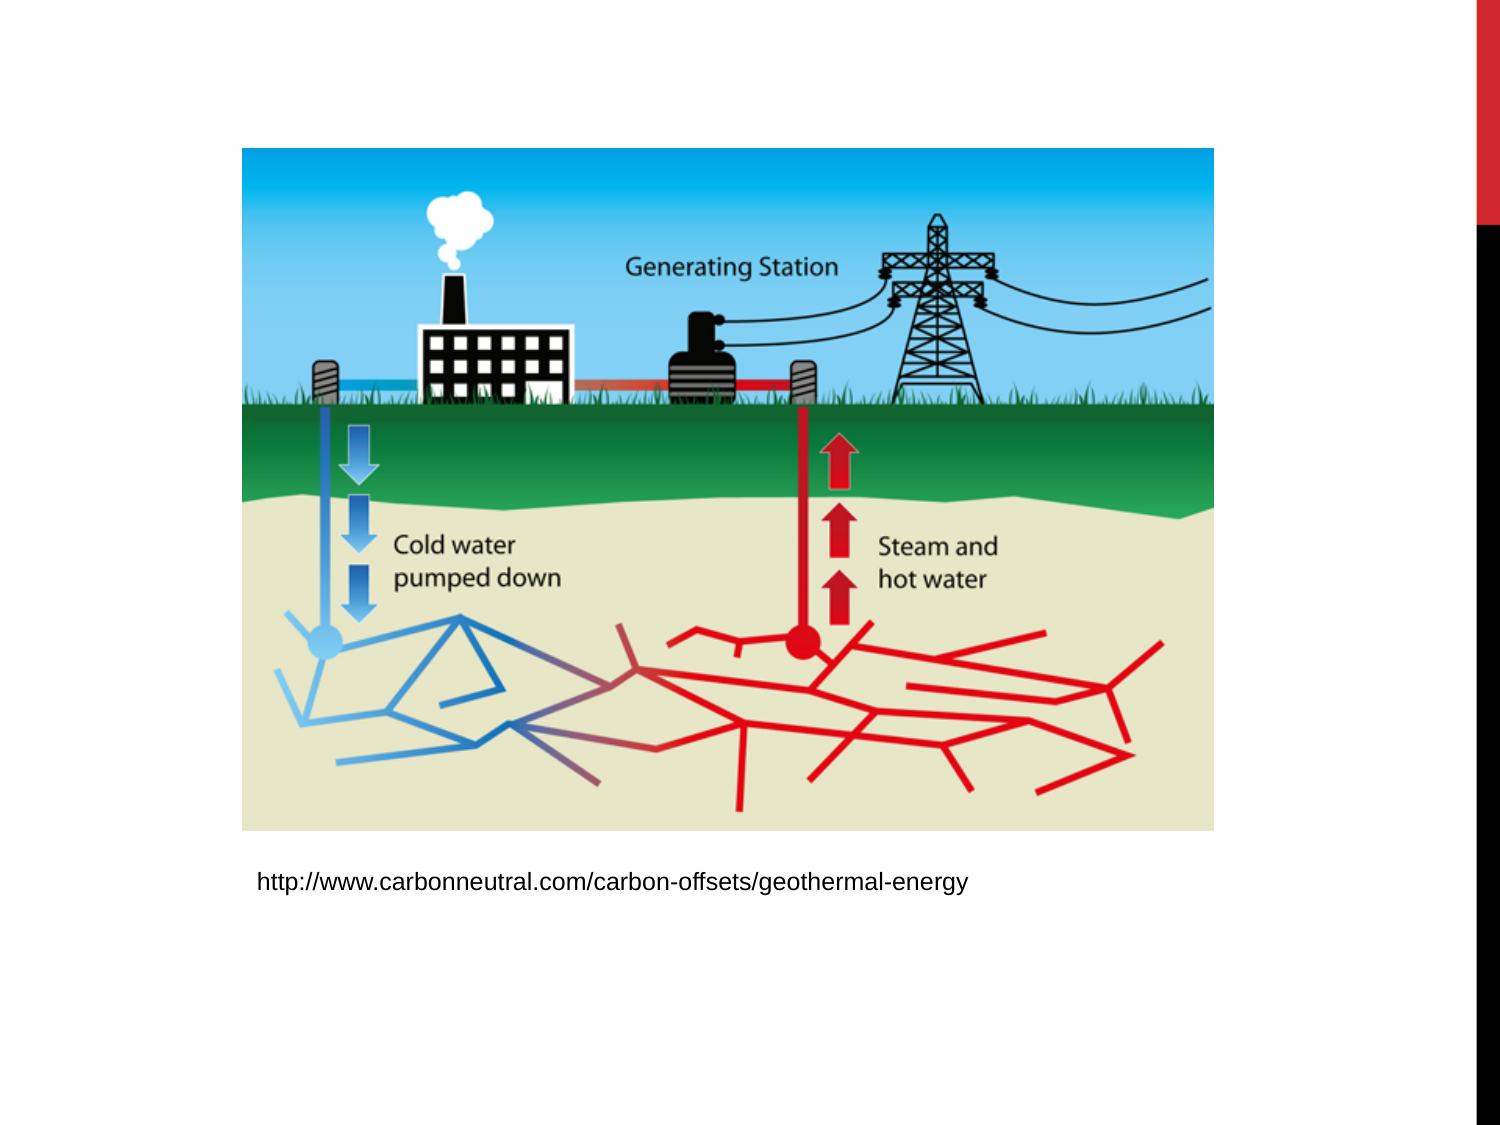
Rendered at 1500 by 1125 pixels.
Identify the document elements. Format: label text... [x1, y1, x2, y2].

picture [241, 191, 1215, 831]
text_box http://www.carbonneutral.com/carbon-offsets/geothermal-energy [242, 857, 992, 903]
